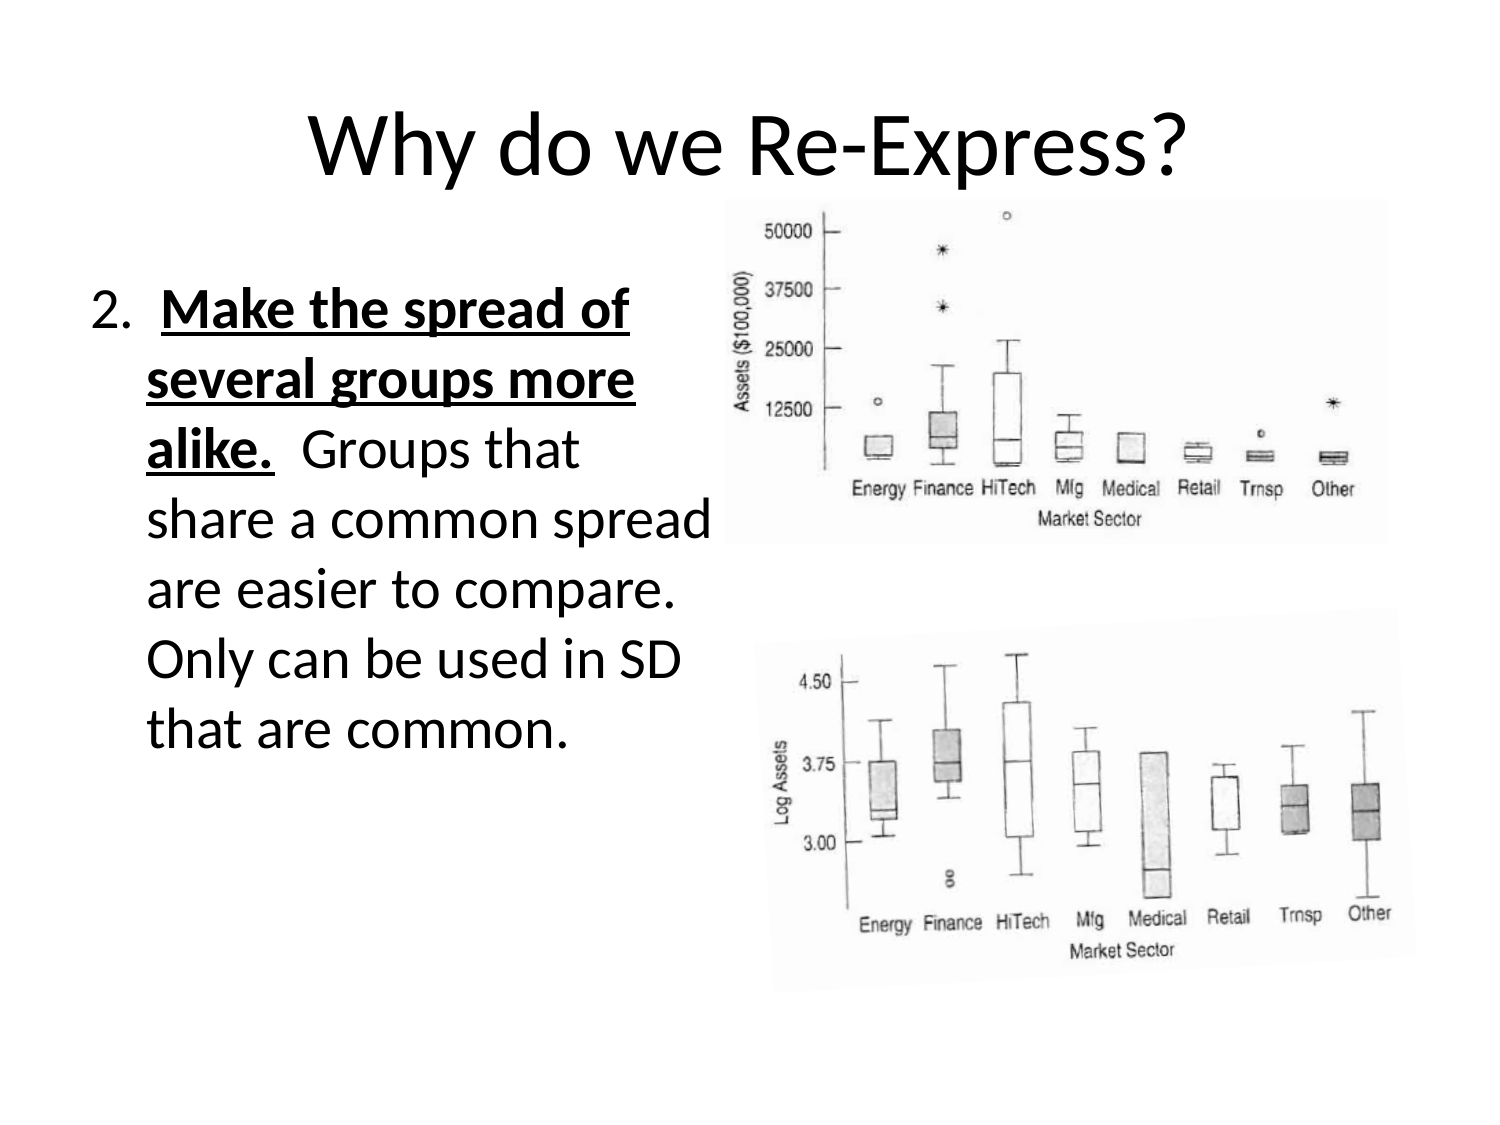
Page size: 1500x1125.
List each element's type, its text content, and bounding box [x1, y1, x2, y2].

list 2. Make the spread of several groups more alike. Groups that share a common spread are easier to compare. Only can be used in SD that are common. [75, 262, 738, 1005]
title Why do we Re-Express? [75, 45, 1425, 233]
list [724, 199, 1388, 544]
picture [755, 608, 1416, 992]
